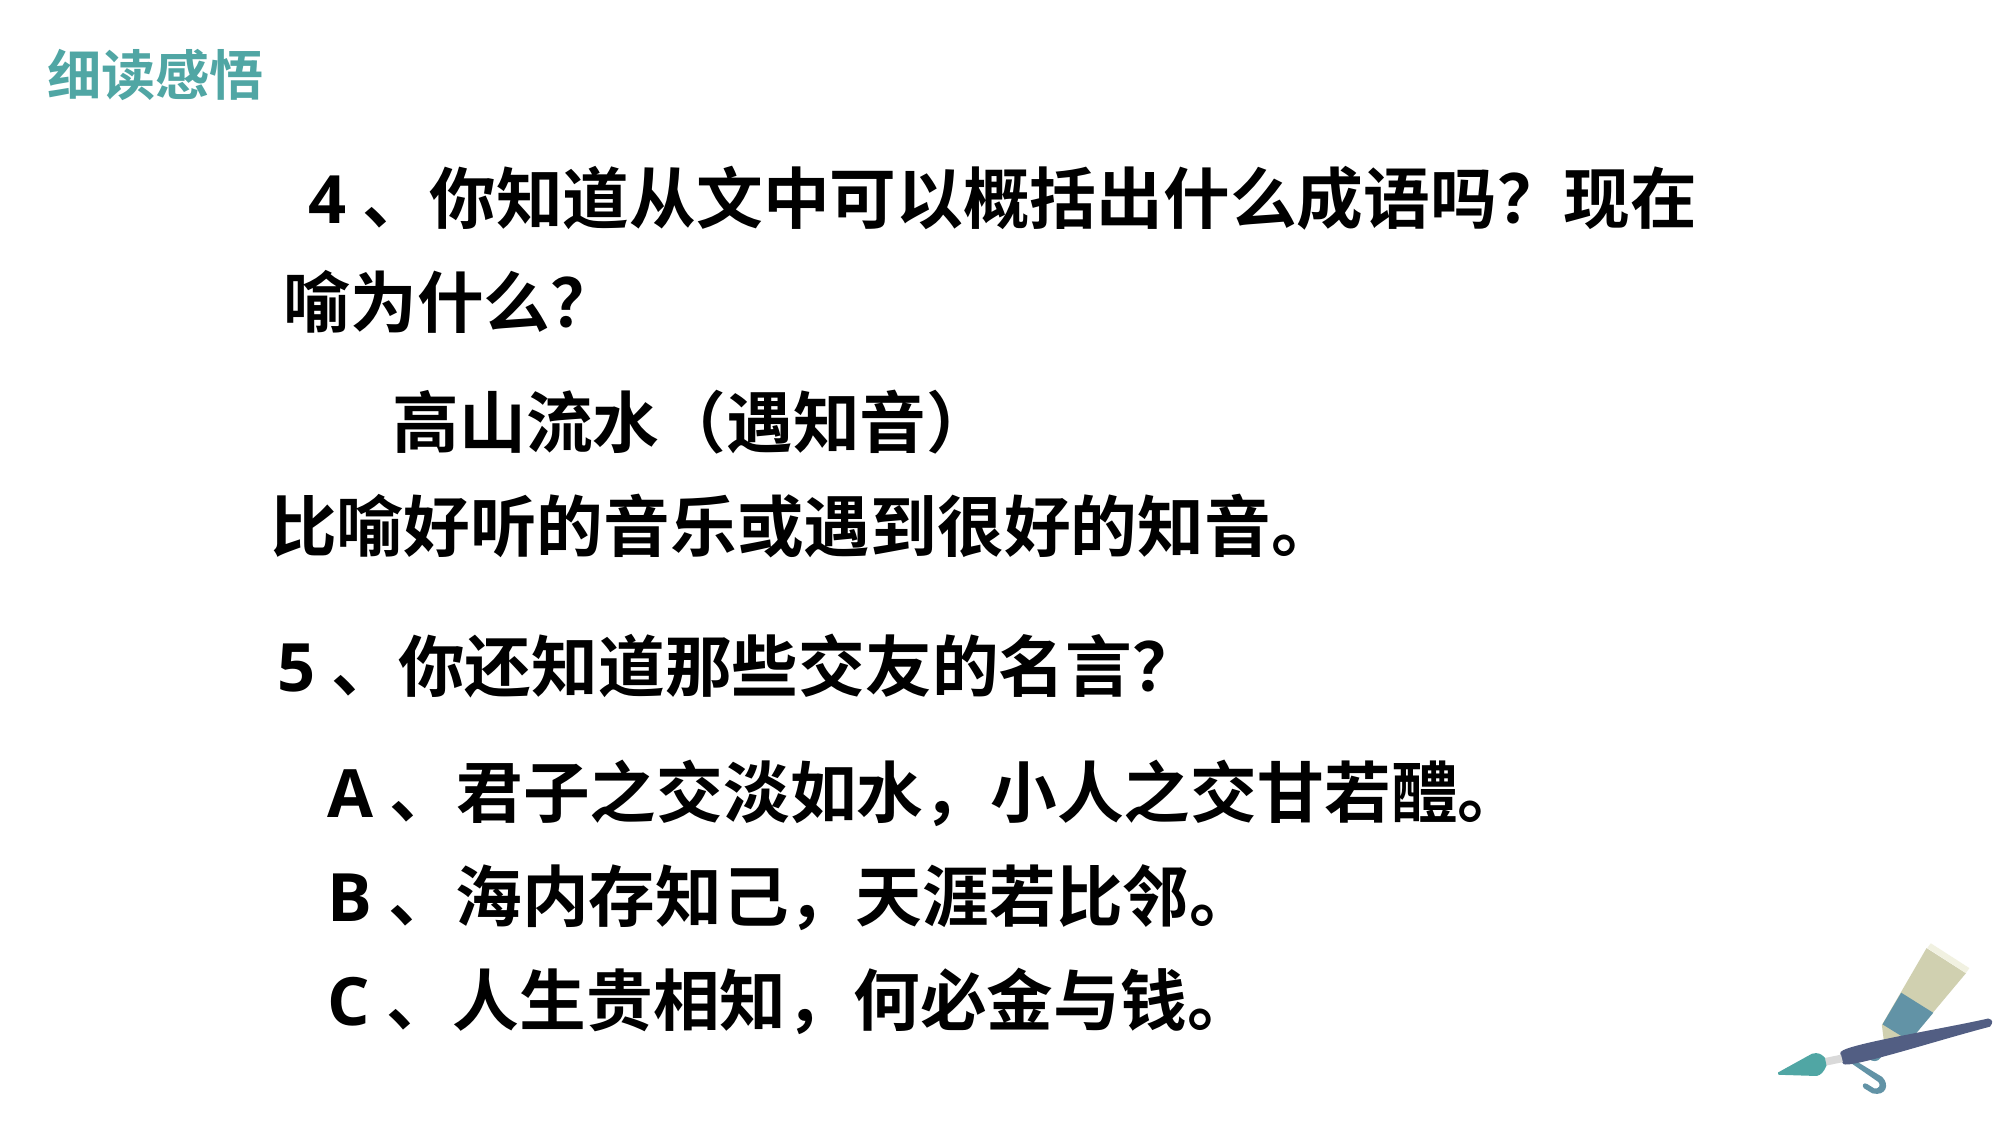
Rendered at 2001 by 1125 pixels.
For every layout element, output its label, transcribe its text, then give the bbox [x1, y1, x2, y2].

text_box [1811, 945, 1974, 1125]
text_box A、君子之交淡如水，小人之交甘若醴。 B、海内存知己，天涯若比邻。 C、人生贵相知，何必金与钱。 [312, 719, 1711, 1046]
text_box 4、你知道从文中可以概括出什么成语吗？现在喻为什么？ [268, 125, 1732, 348]
text_box 5、你还知道那些交友的名言？ [237, 593, 1607, 712]
text_box 高山流水（遇知音） 比喻好听的音乐或遇到很好的知音。 [255, 349, 1732, 572]
text_box 细读感悟 [32, 33, 347, 114]
